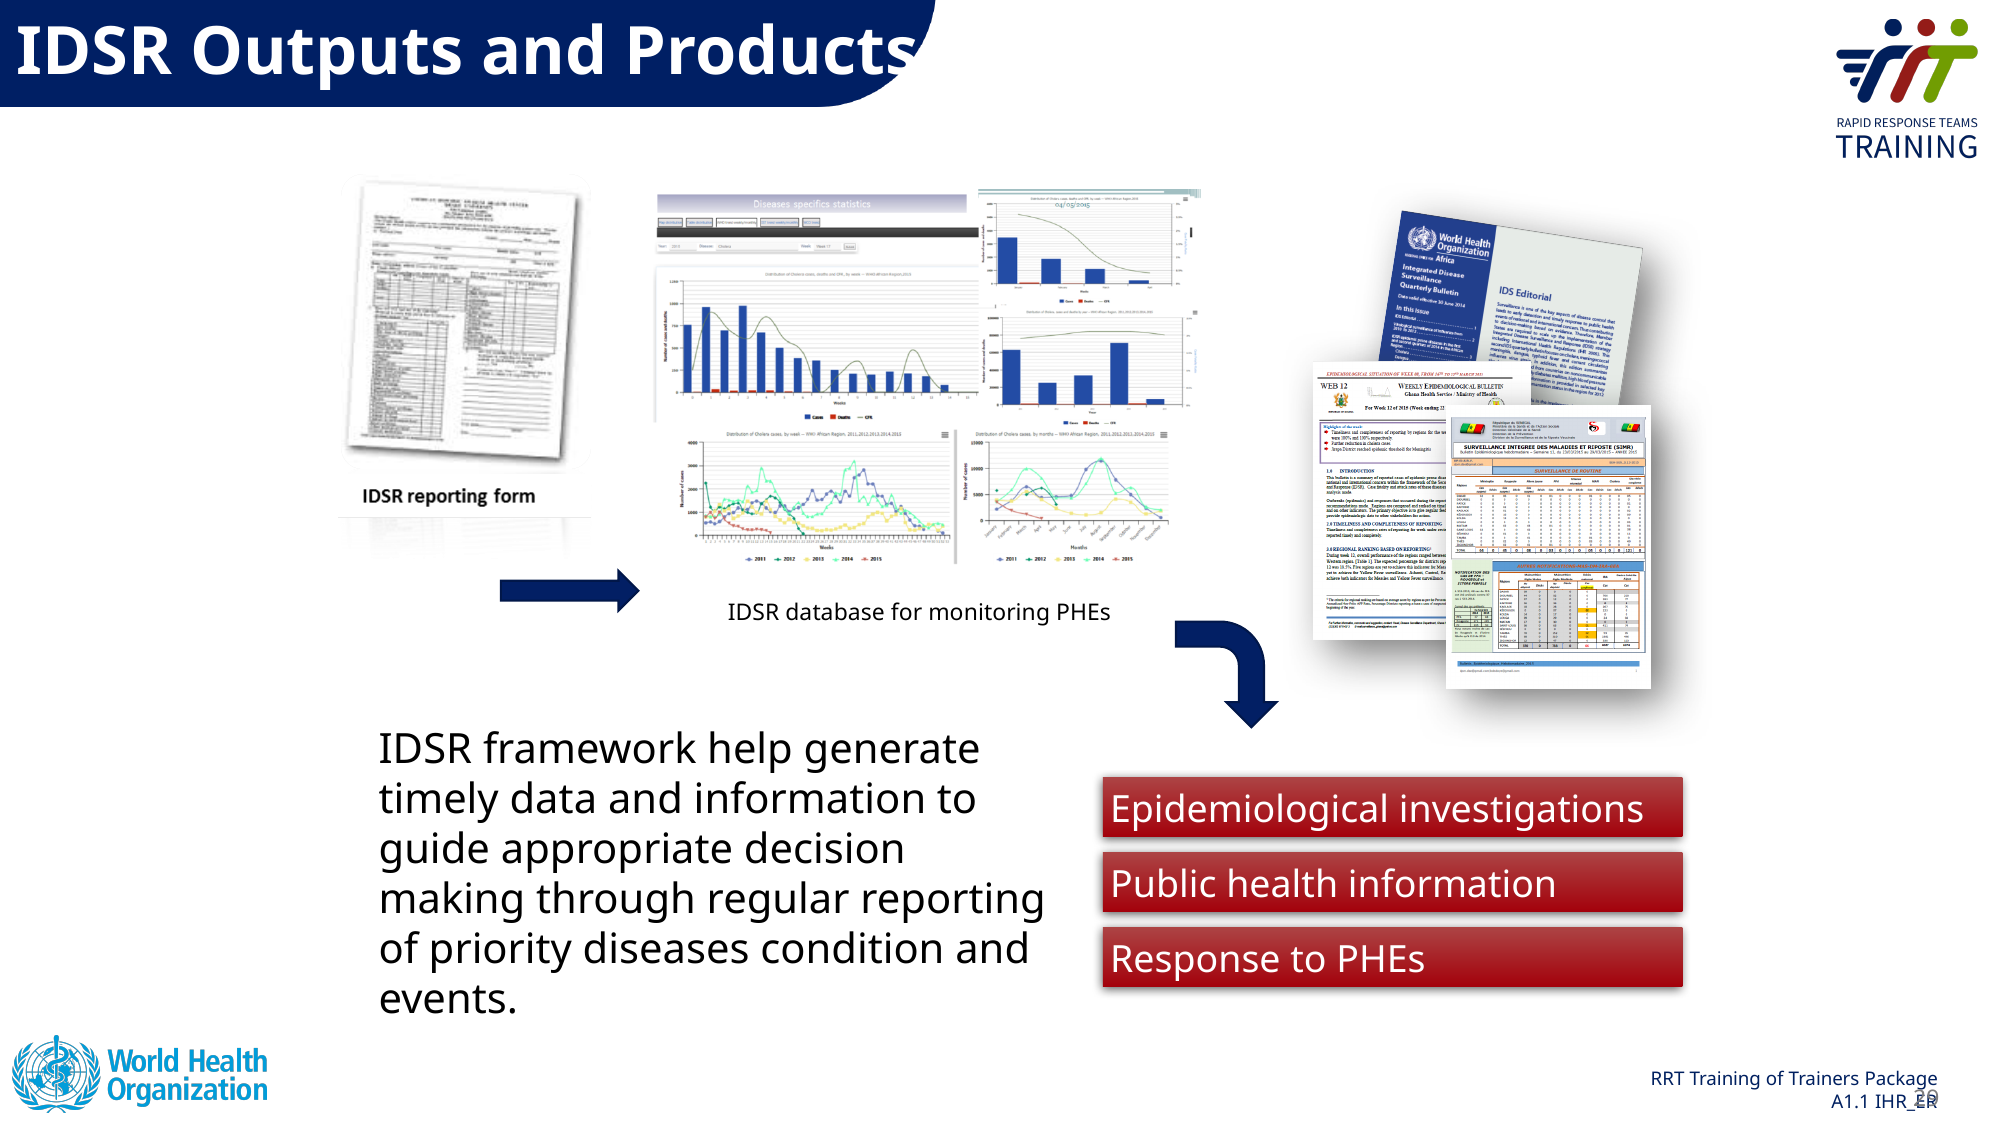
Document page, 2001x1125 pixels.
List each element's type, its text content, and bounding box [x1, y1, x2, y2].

picture [12, 1035, 267, 1113]
picture [58, 1050, 64, 1058]
text_box Response to PHEs [1102, 927, 1683, 987]
title IDSR Outputs and Products [8, 0, 979, 107]
picture [650, 189, 1201, 572]
text_box IDSR database for monitoring PHEs [670, 589, 1169, 633]
text_box [1176, 621, 1277, 728]
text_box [1313, 210, 1652, 689]
picture [12, 1083, 48, 1113]
picture [338, 174, 595, 766]
text_box [599, 570, 639, 611]
text_box Epidemiological investigations [1102, 777, 1683, 837]
picture [1835, 19, 1978, 167]
picture [0, 0, 8, 107]
text_box Public health information [1102, 852, 1683, 912]
text_box IDSR framework help generate timely data and information to guide appropriate decision making through regular reporting of priority diseases condition and events. [370, 714, 1069, 1030]
